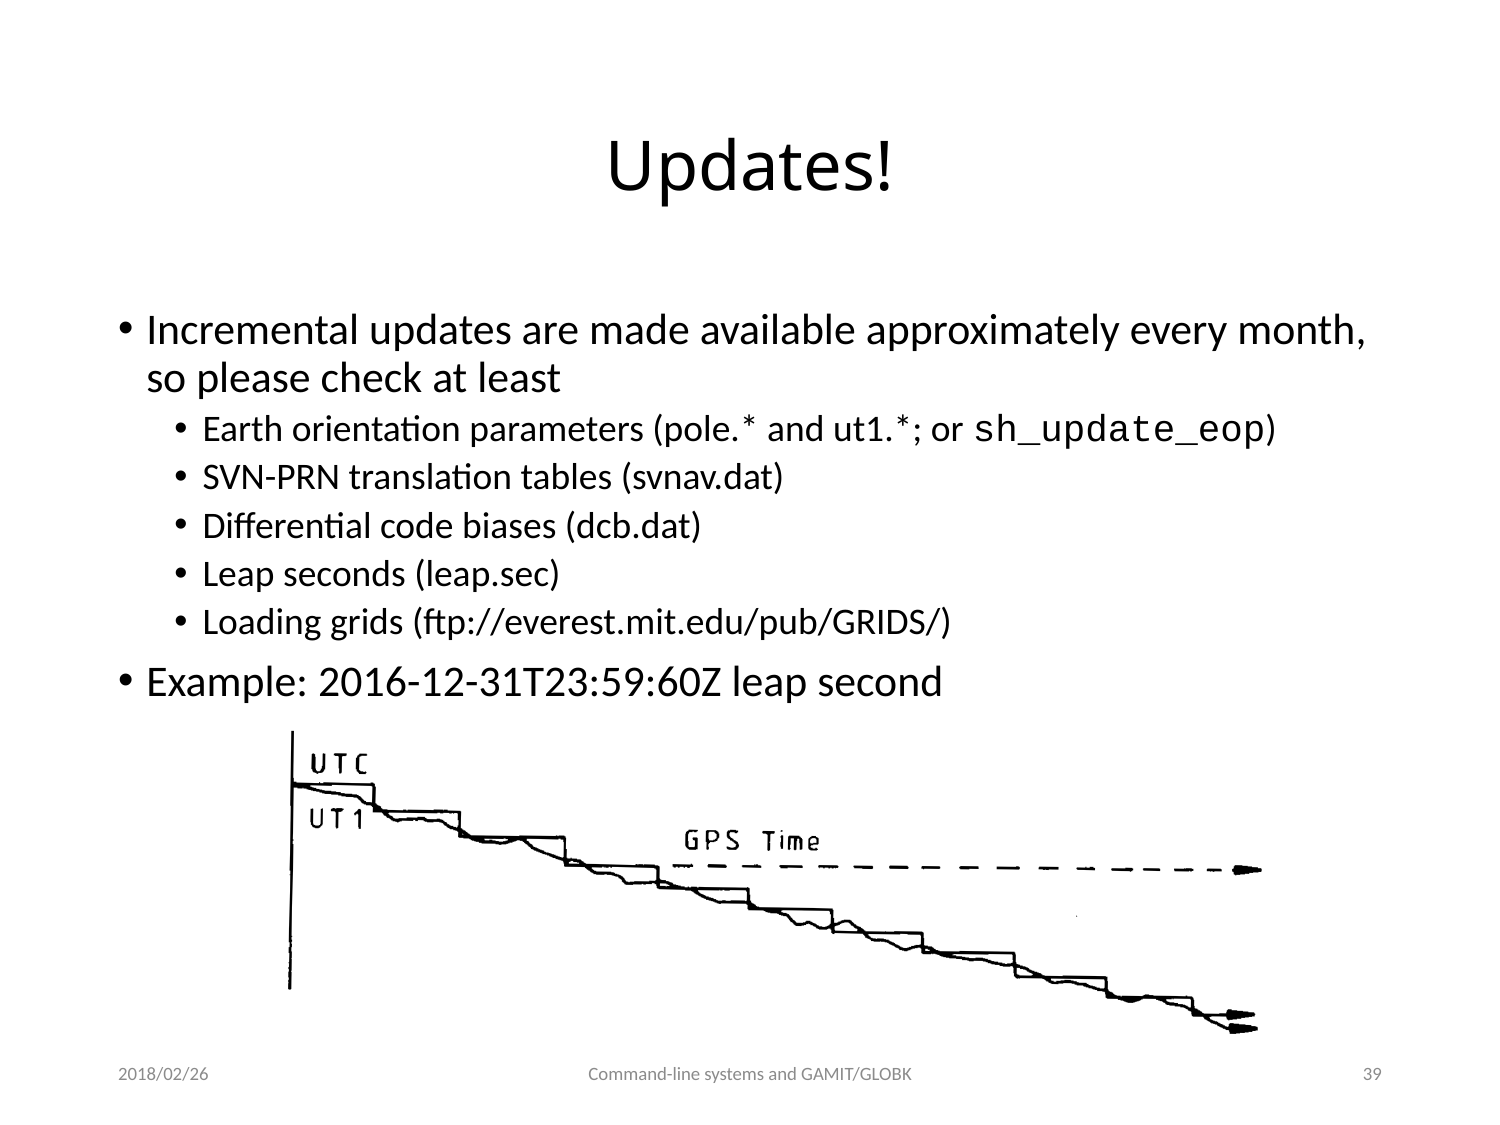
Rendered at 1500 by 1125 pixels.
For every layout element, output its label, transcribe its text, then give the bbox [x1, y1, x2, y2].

title Updates! [103, 59, 1397, 278]
picture [231, 730, 1285, 1063]
list Incremental updates are made available approximately every month, so please check at least Earth orientation parameters (pole.* and ut1.*; or sh_update_eop) SVN-PRN translation tables (svnav.dat) Differential code biases (dcb.dat) Leap seconds (leap.sec) Loading grids (ftp://everest.mit.edu/pub/GRIDS/) Example: 2016-12-31T23:59:60Z leap second [103, 299, 1397, 1014]
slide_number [103, 1042, 441, 1103]
footer Command-line systems and GAMIT/GLOBK [496, 1054, 1004, 1103]
slide_number 38 [1059, 1042, 1397, 1103]
